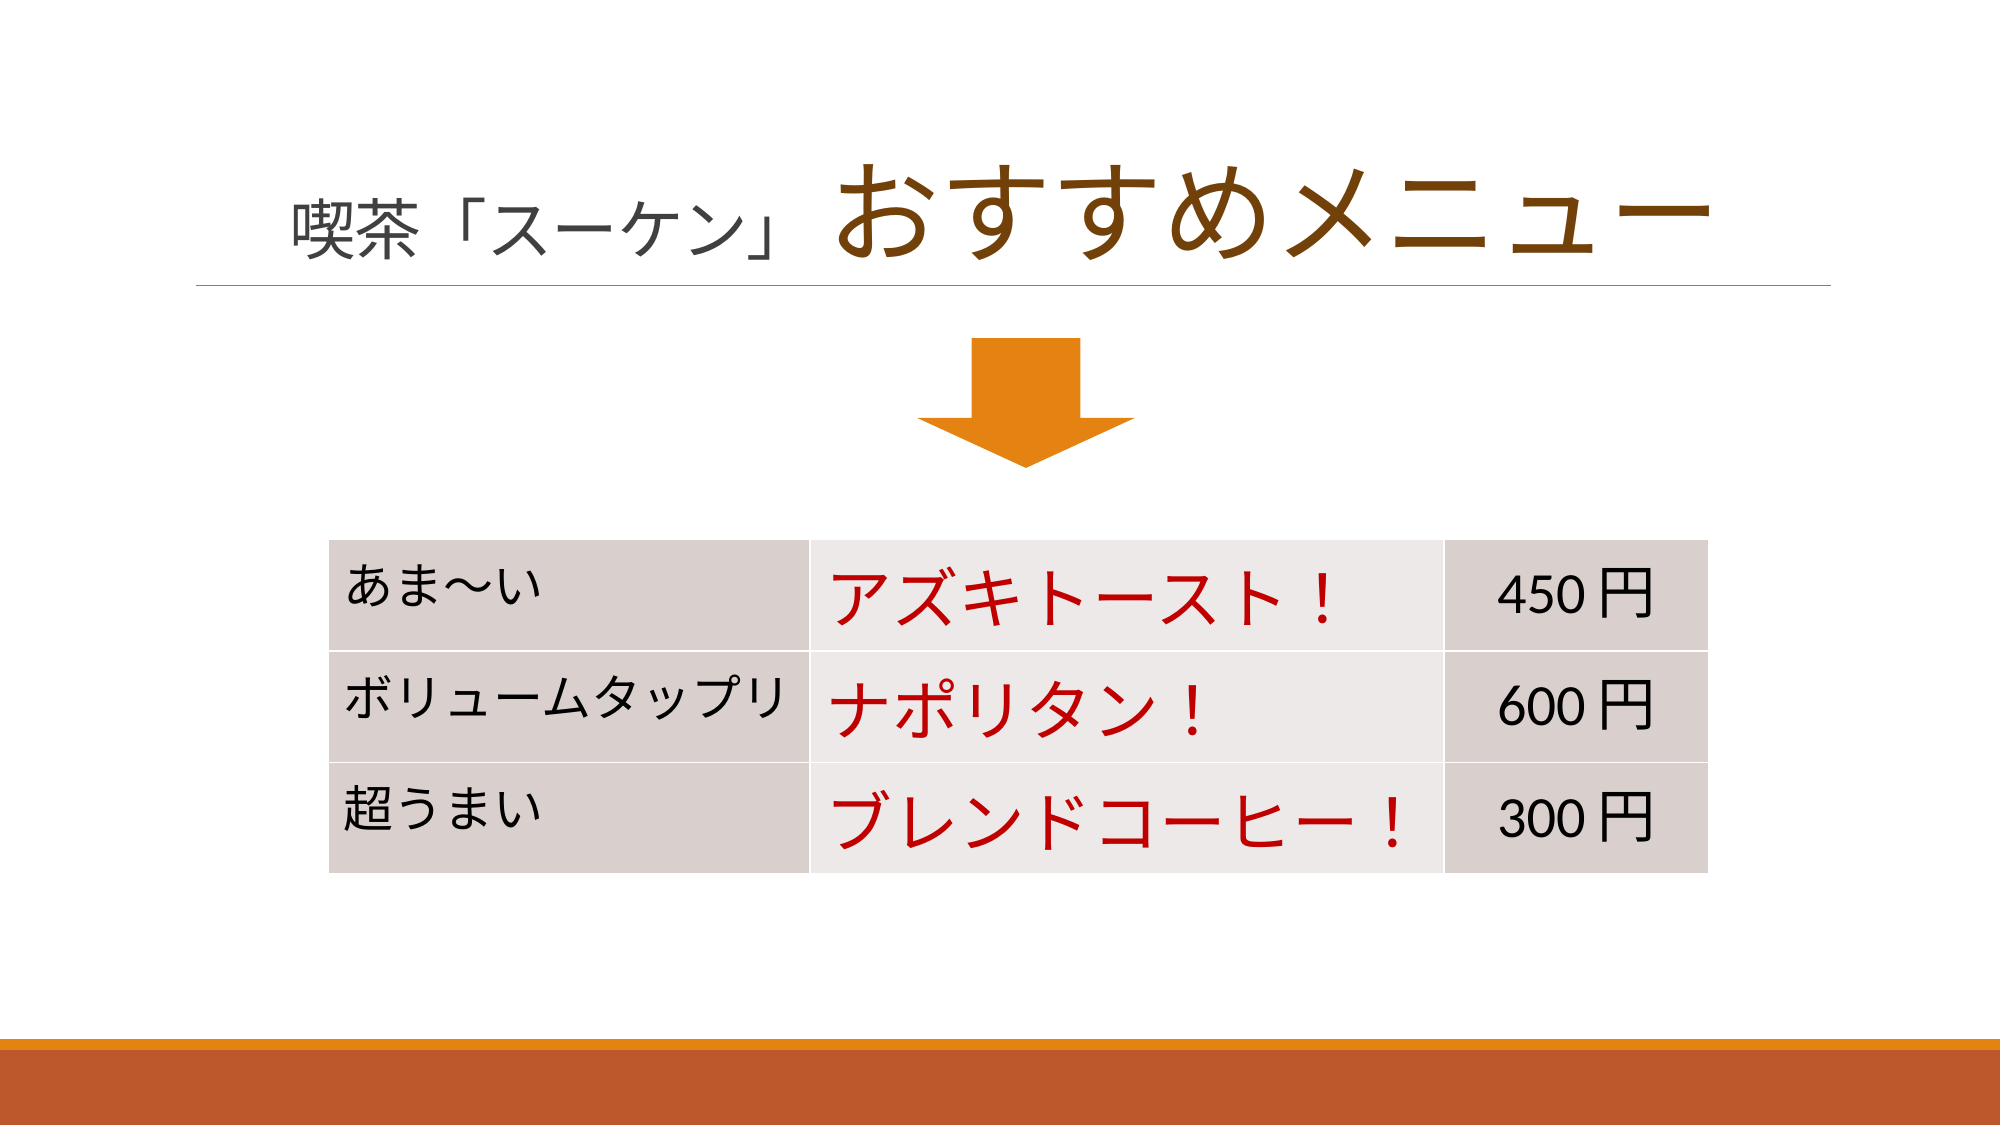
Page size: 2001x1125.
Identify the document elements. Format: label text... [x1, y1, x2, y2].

table_cell 600円 [1445, 652, 1708, 762]
table_cell 300円 [1445, 763, 1708, 873]
table_cell ボリュームタップリ [329, 652, 809, 762]
table_cell 超うまい [329, 763, 809, 873]
text_box [917, 338, 1135, 468]
table_cell ブレンドコーヒー！ [811, 763, 1443, 873]
table_header 450円 [1445, 540, 1708, 650]
title 喫茶「スーケン」 おすすめメニュー [180, 47, 1830, 285]
table_header アズキトースト！ [811, 540, 1443, 650]
table_header あま～い [329, 540, 809, 650]
table_cell ナポリタン！ [811, 652, 1443, 762]
